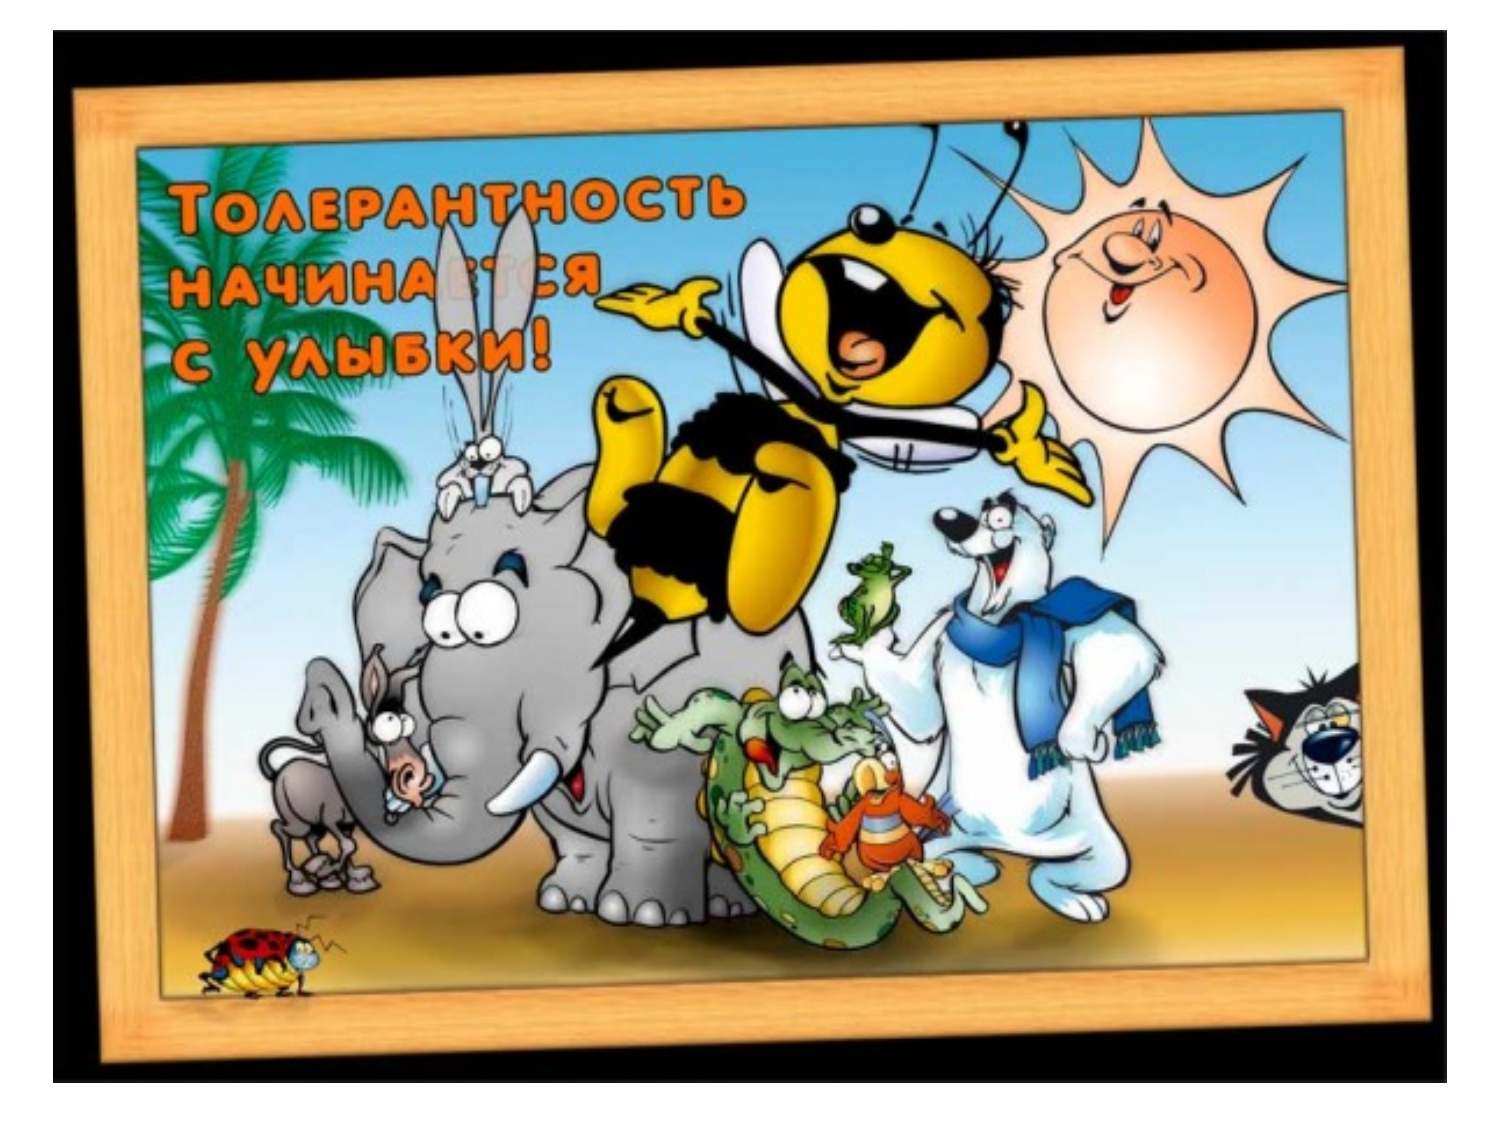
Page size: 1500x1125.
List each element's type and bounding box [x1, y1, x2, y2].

list [52, 30, 1448, 1083]
